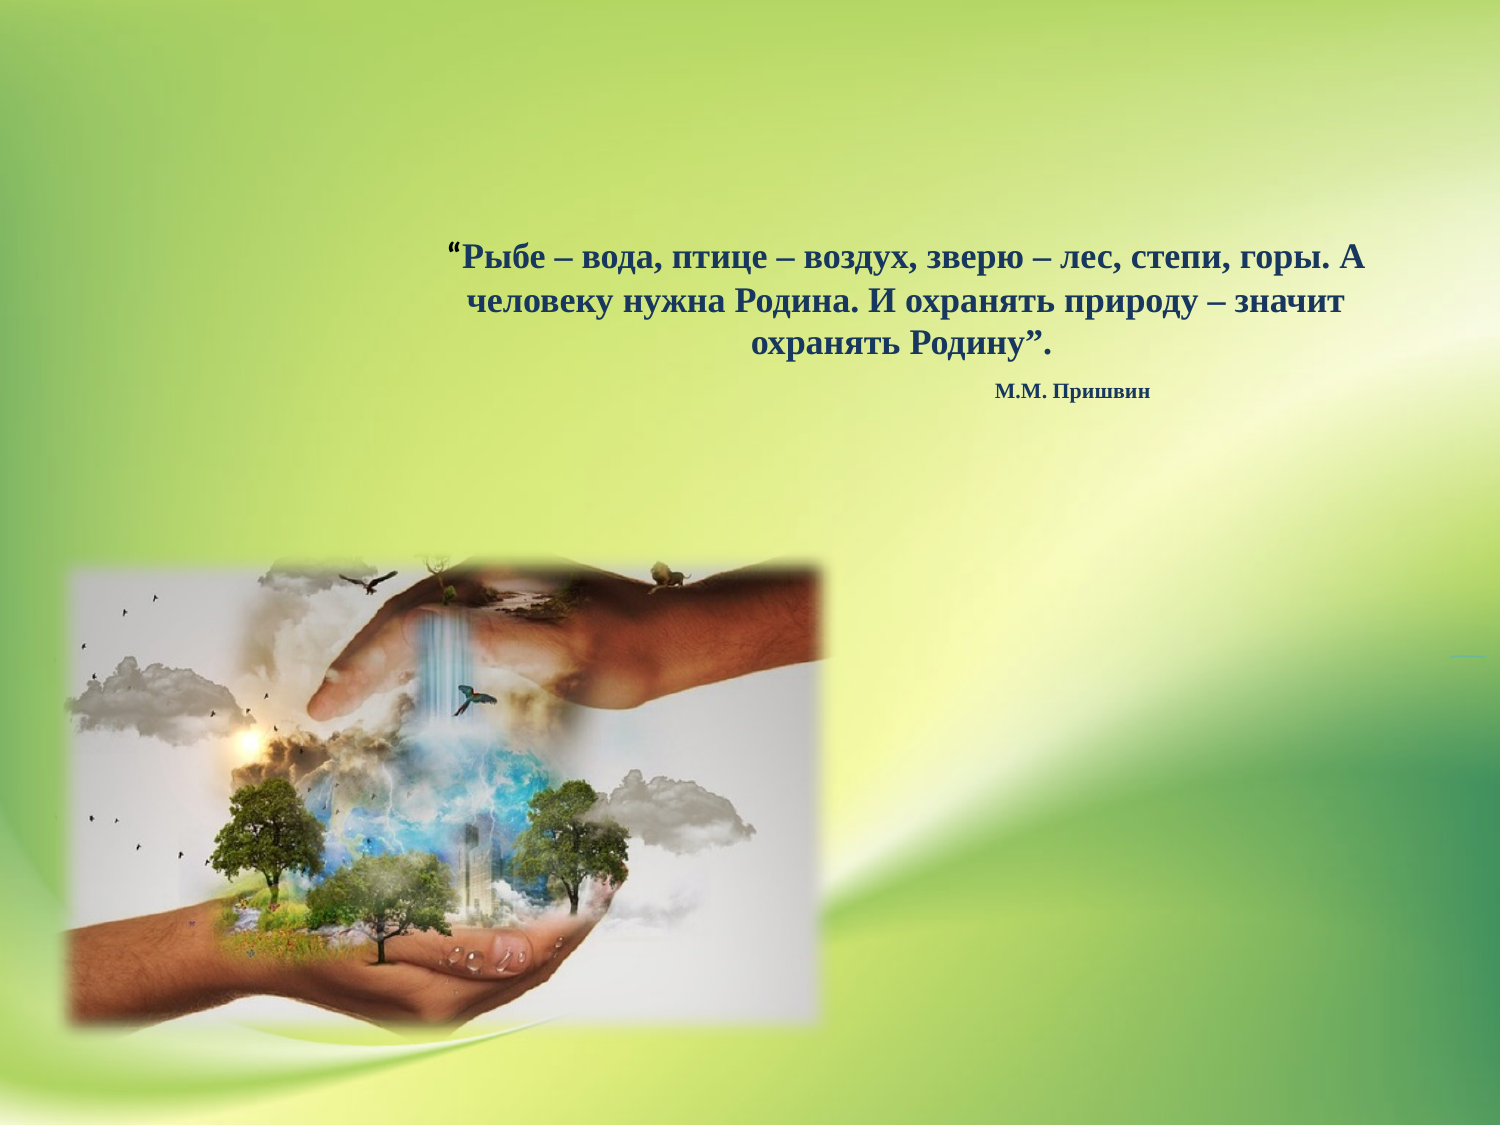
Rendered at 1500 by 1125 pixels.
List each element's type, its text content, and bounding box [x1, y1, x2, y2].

picture [49, 549, 838, 1043]
text_box [0, 0, 1500, 1125]
title “Рыбе – вода, птице – воздух, зверю – лес, степи, горы. А человеку нужна Родина. И охранять природу – значит охранять Родину”. М.М. Пришвин [425, 224, 1388, 467]
